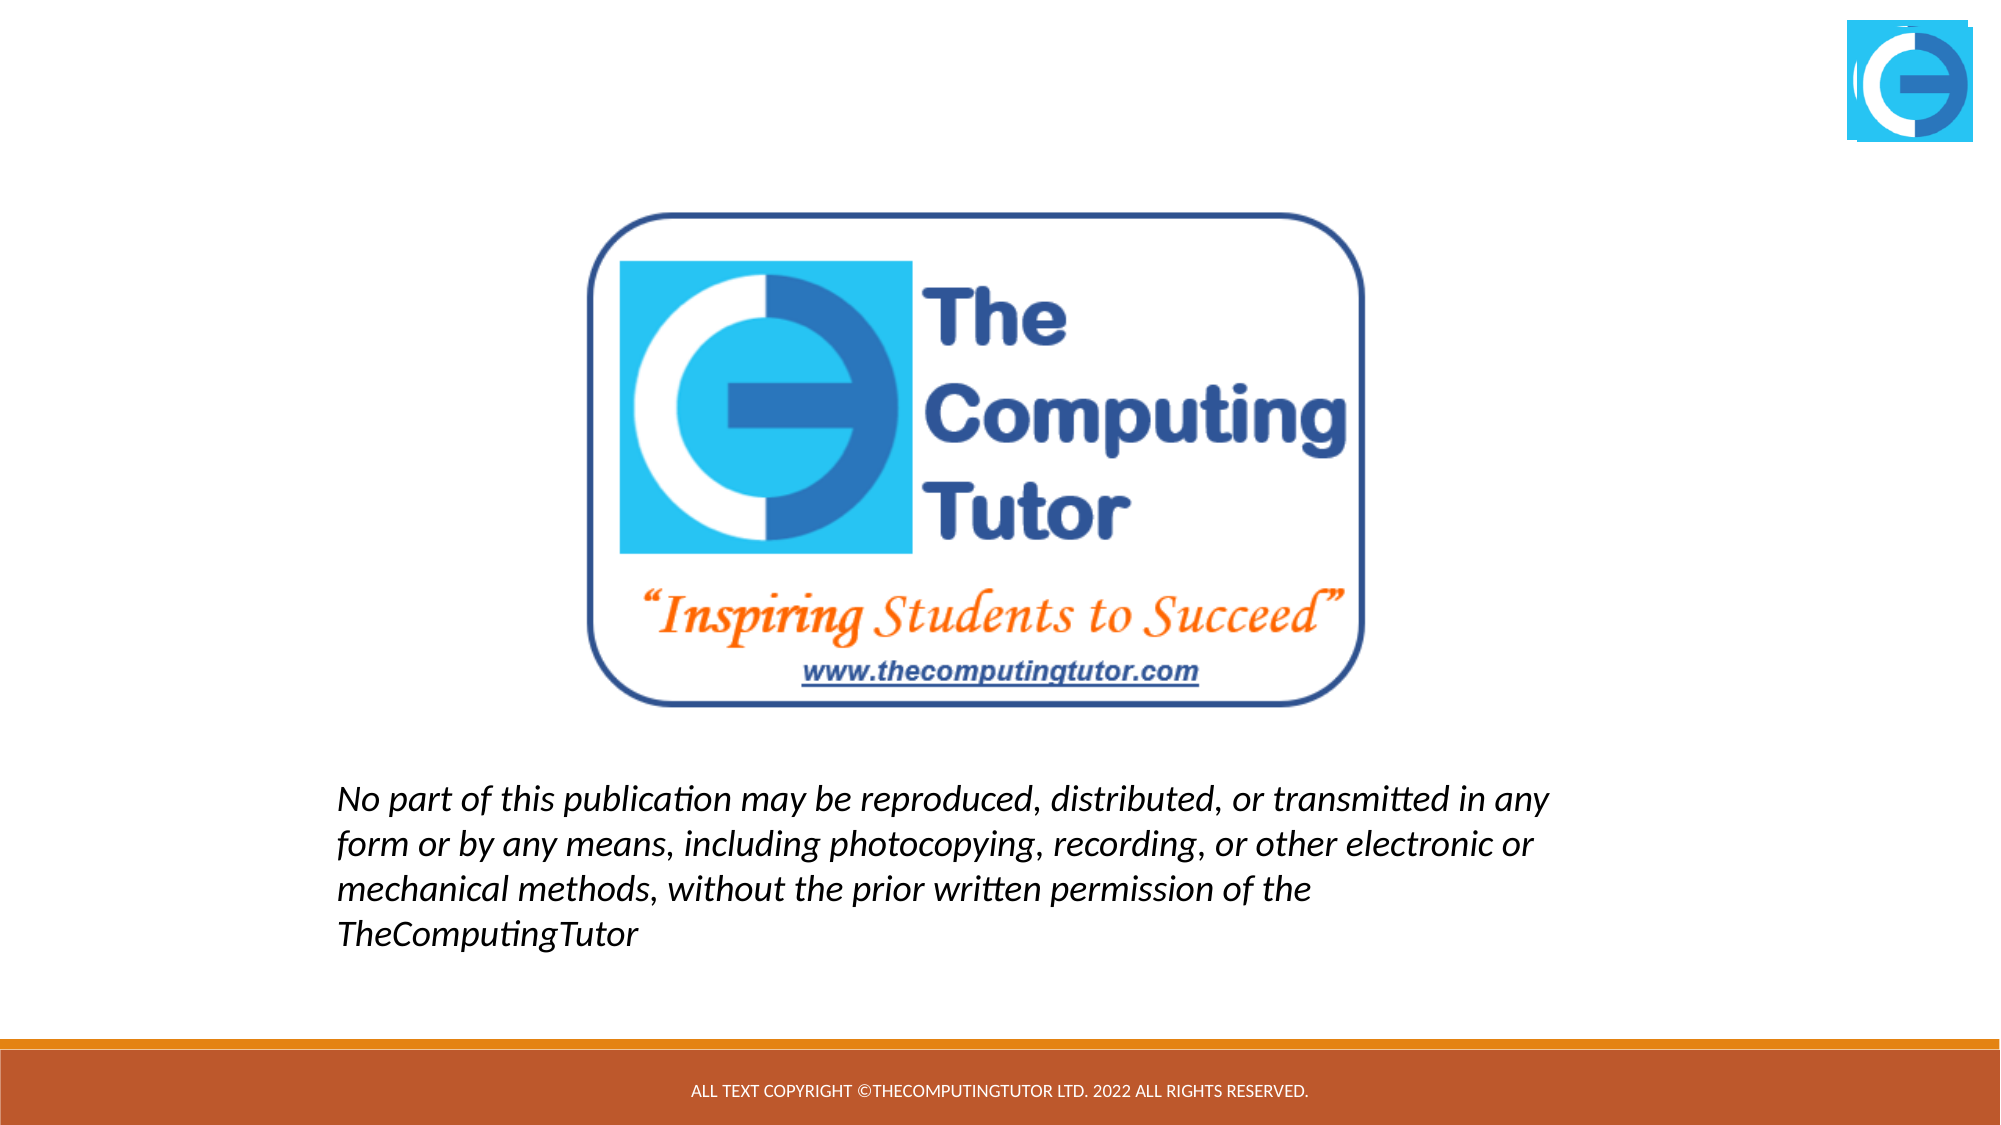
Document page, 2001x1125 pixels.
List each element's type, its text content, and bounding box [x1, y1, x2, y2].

footer All text copyright ©TheComputingTutor Ltd. 2022 All rights Reserved. [604, 1059, 1396, 1120]
text_box No part of this publication may be reproduced, distributed, or transmitted in any form or by any means, including photocopying, recording, or other electronic or mechanical methods, without the prior written permission of the TheComputingTutor [322, 766, 1567, 1007]
picture [1847, 20, 1973, 143]
picture [581, 207, 1371, 717]
